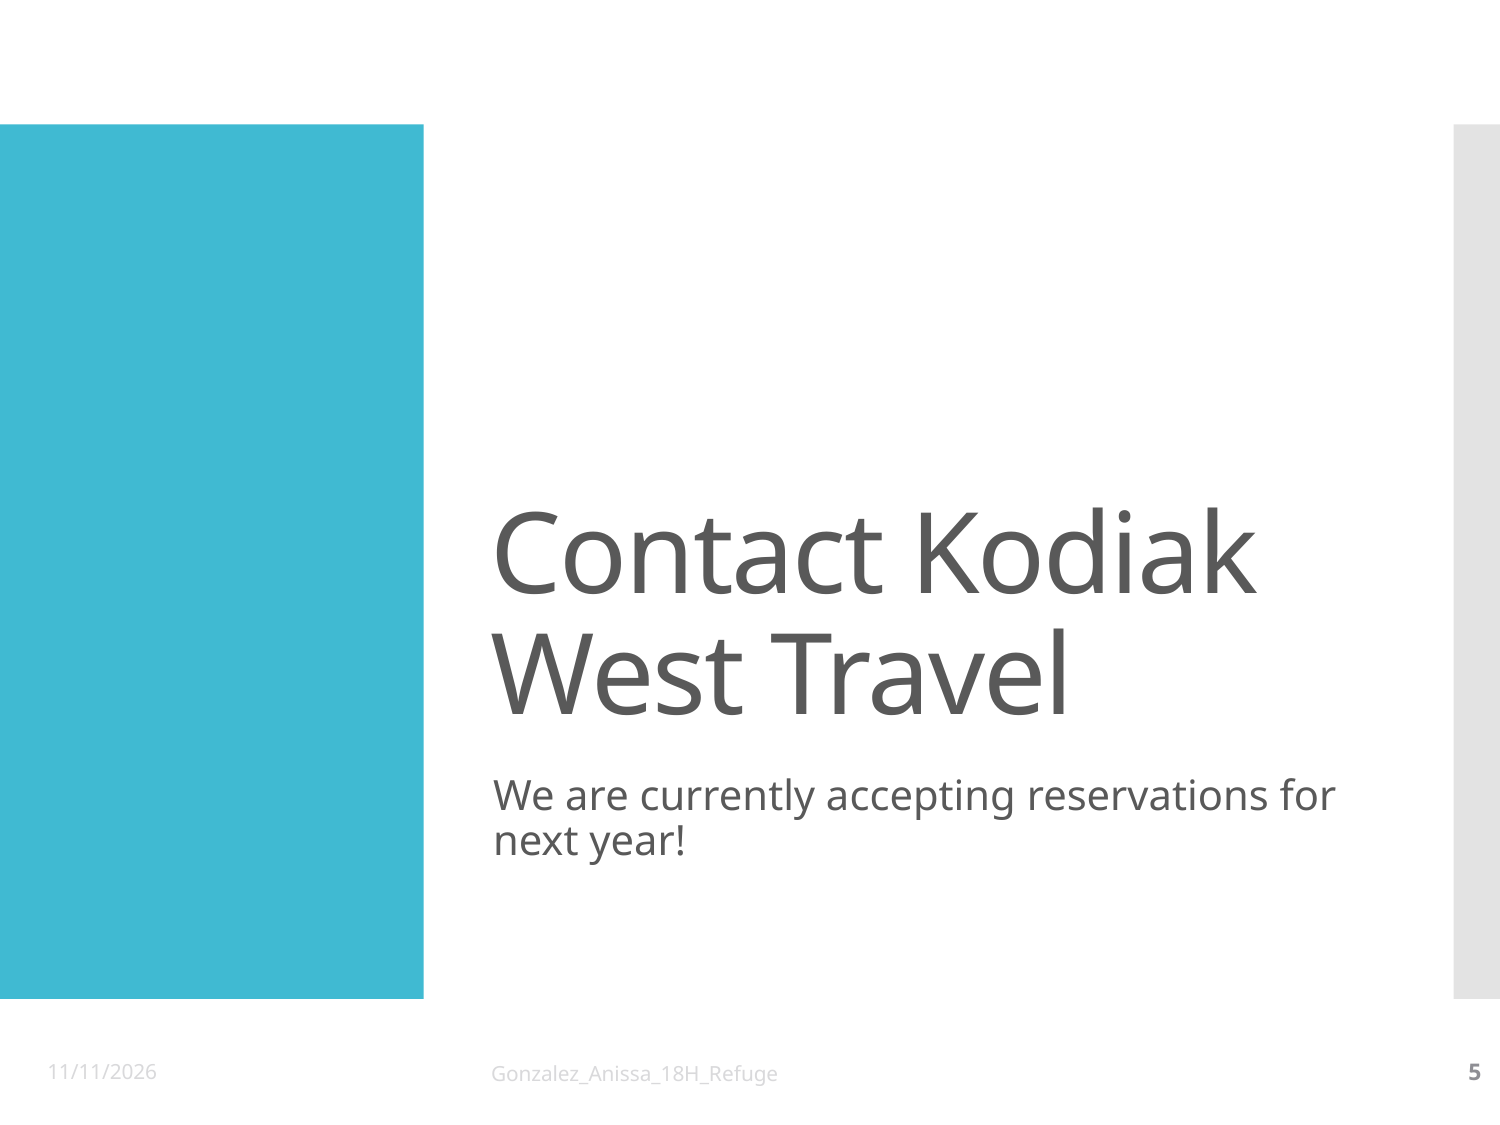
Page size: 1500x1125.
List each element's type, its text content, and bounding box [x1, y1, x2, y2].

title Contact Kodiak West Travel [475, 213, 1376, 747]
footer Gonzalez_Anissa_18H_Refuge [476, 1042, 1204, 1103]
list We are currently accepting reservations for next year! [478, 766, 1379, 917]
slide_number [32, 1042, 370, 1103]
slide_number 5 [1308, 1042, 1497, 1103]
